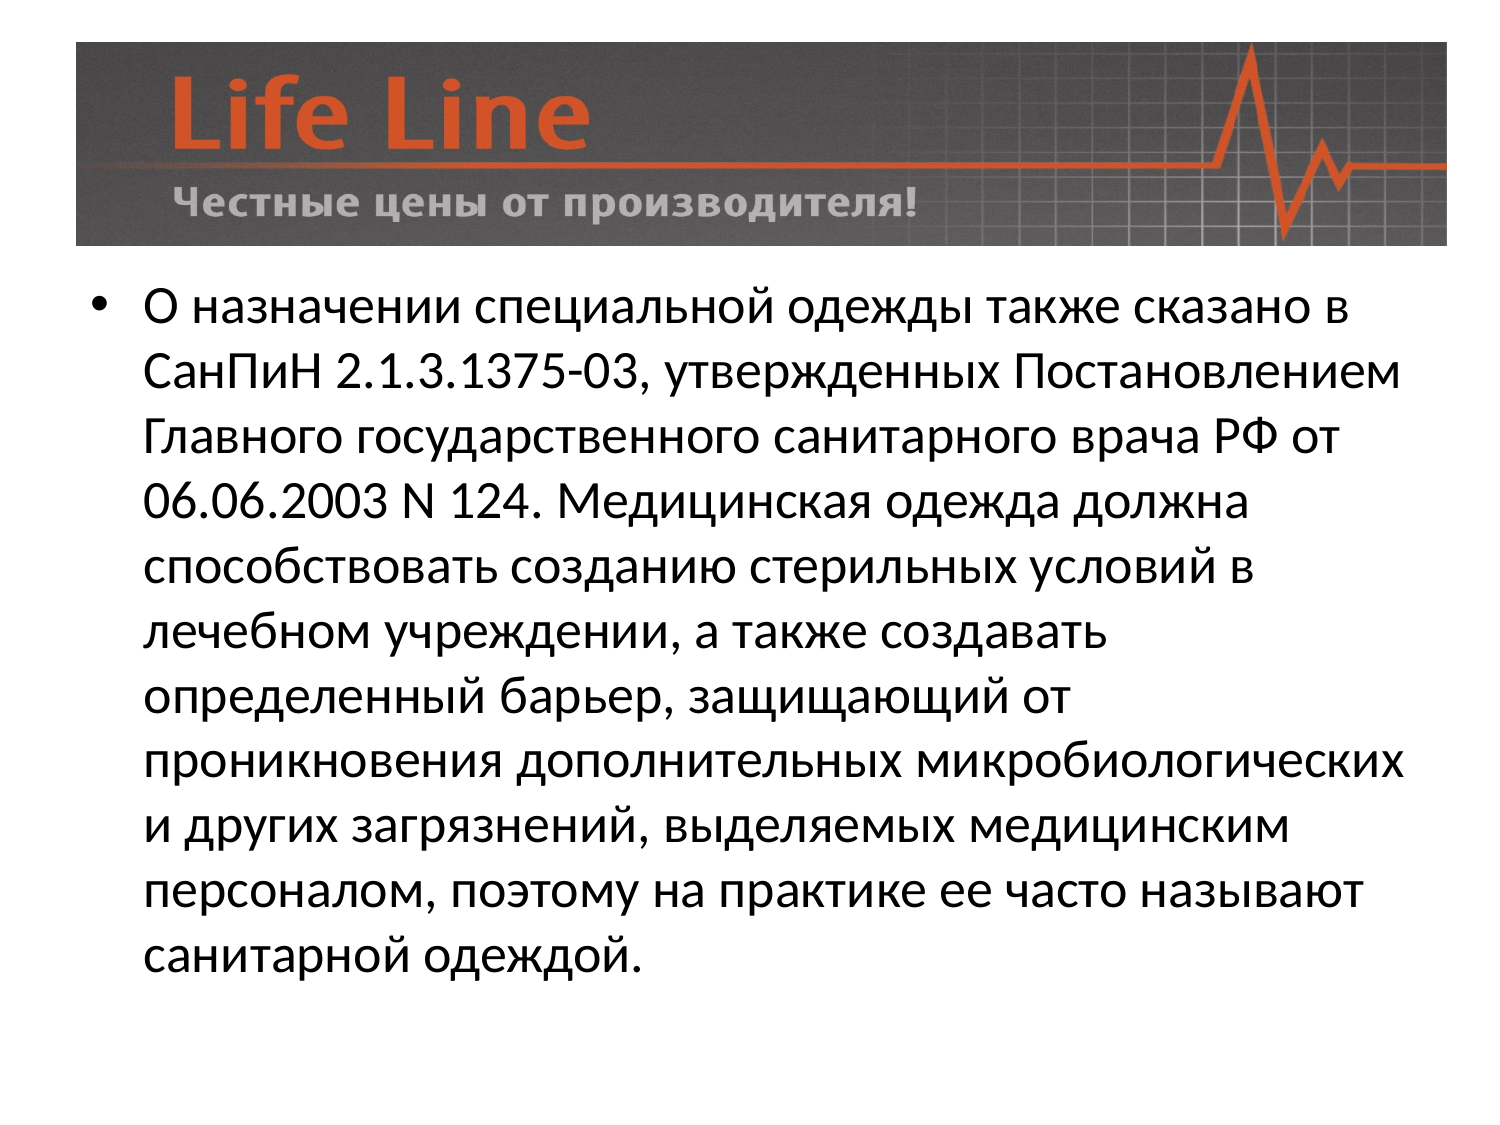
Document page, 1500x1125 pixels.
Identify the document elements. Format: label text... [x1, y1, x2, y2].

list О назначении специальной одежды также сказано в СанПиН 2.1.3.1375-03, утвержденных Постановлением Главного государственного санитарного врача РФ от 06.06.2003 N 124. Медицинская одежда должна способствовать созданию стерильных условий в лечебном учреждении, а также создавать определенный барьер, защищающий от проникновения дополнительных микробиологических и других загрязнений, выделяемых медицинским персоналом, поэтому на практике ее часто называют санитарной одеждой. [75, 262, 1425, 1005]
picture [76, 42, 1448, 246]
